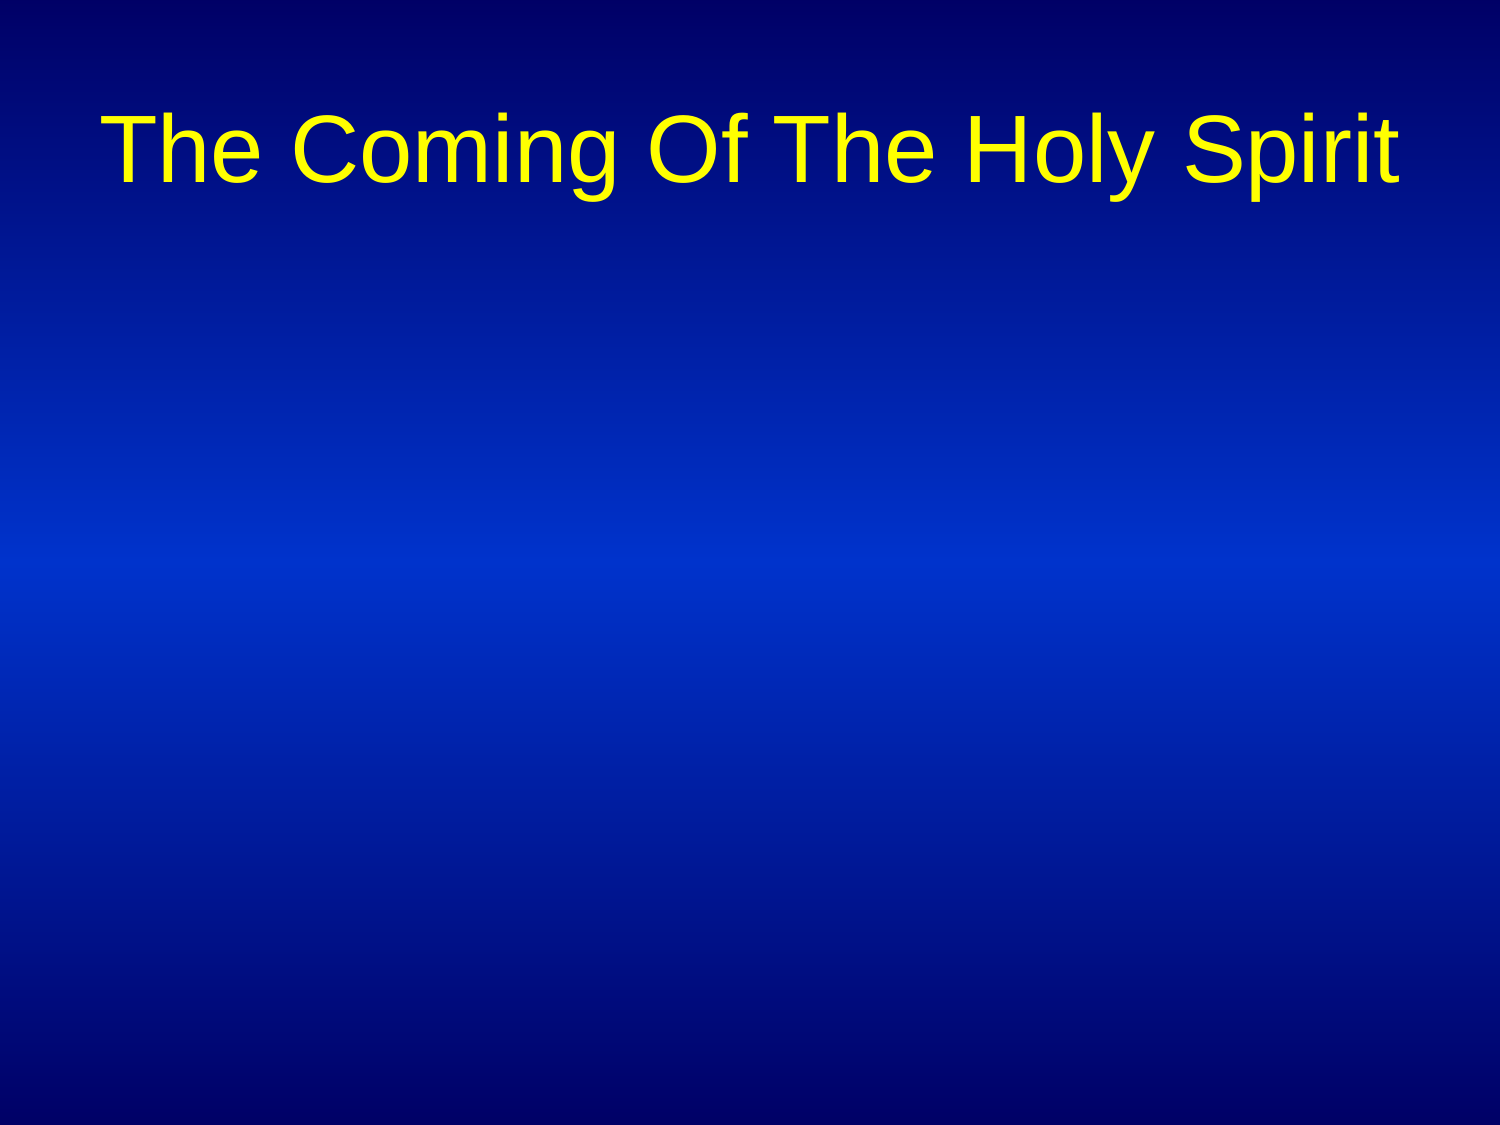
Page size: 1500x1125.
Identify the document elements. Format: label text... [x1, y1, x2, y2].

title The Coming Of The Holy Spirit [37, 50, 1463, 238]
